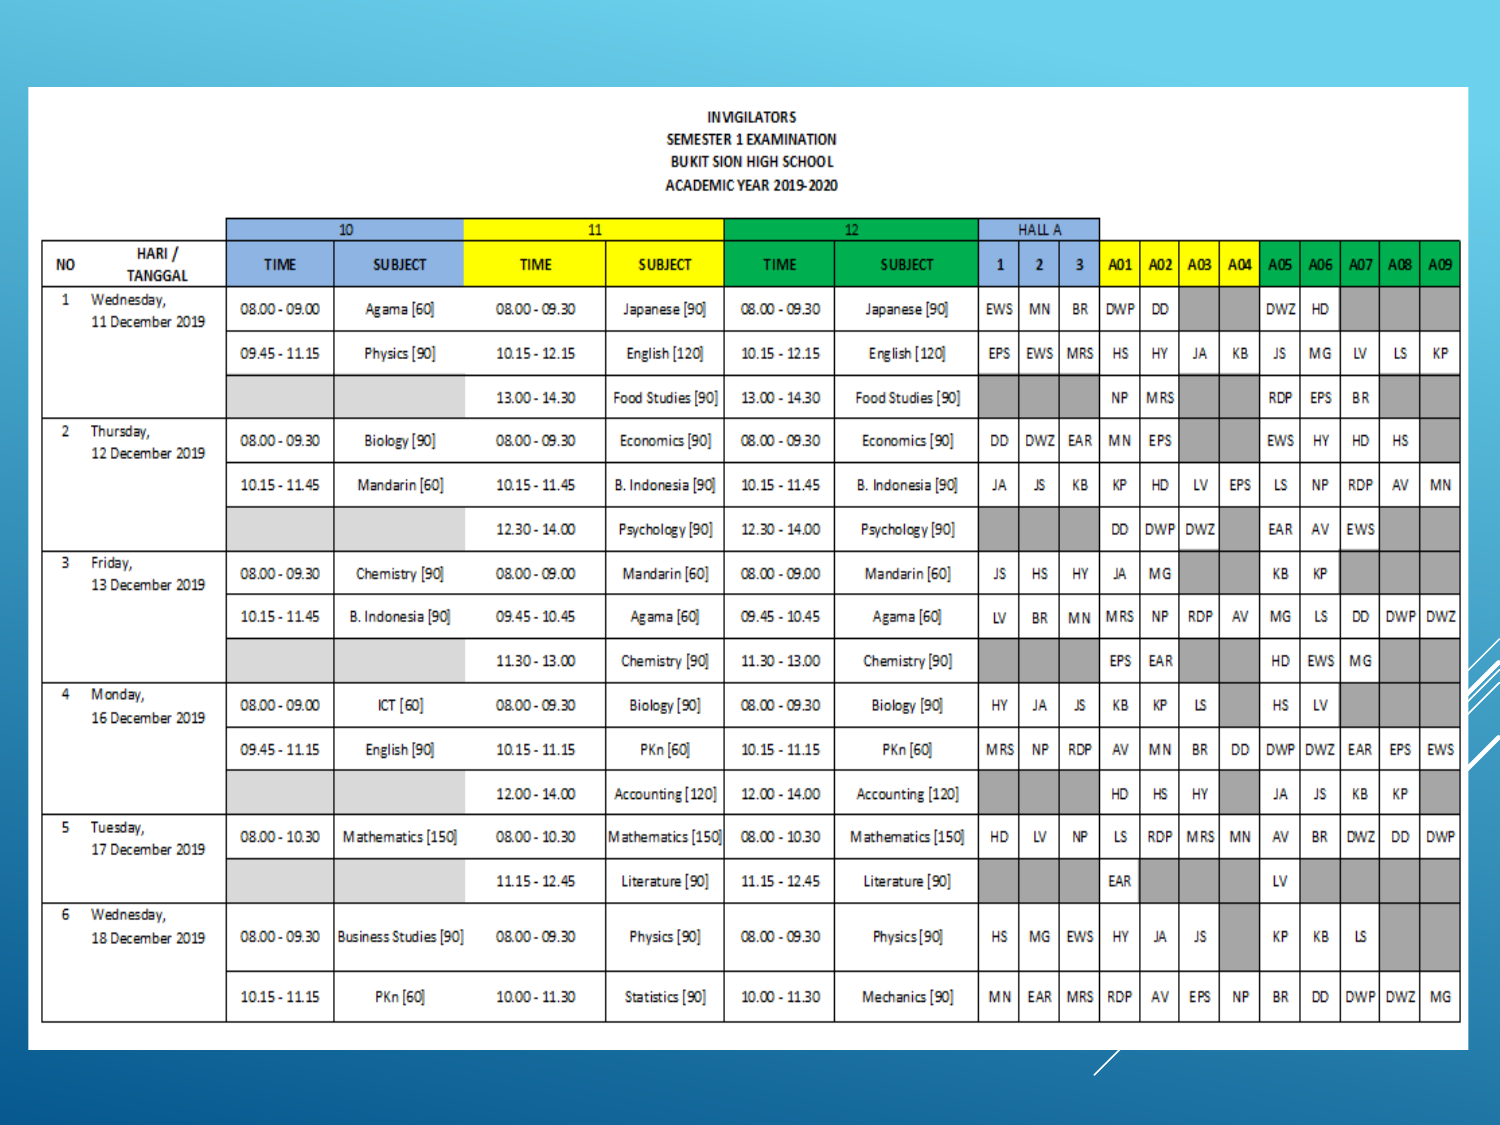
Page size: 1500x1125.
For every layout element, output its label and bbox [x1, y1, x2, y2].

picture [28, 87, 1469, 1051]
